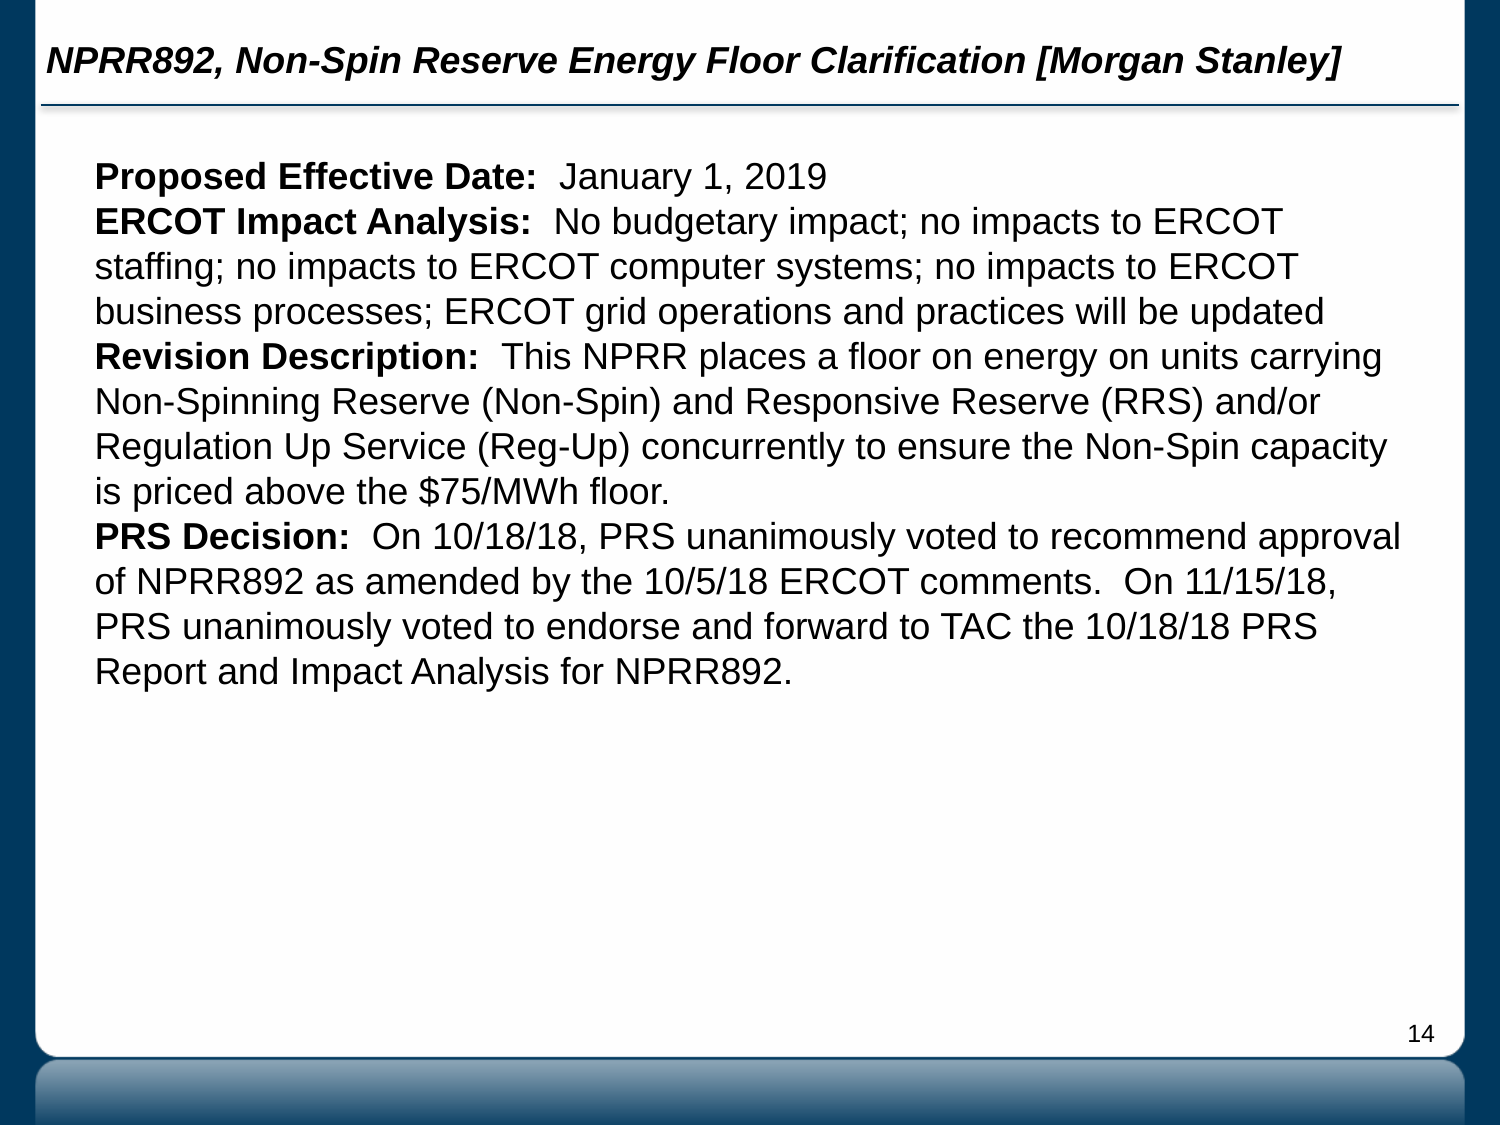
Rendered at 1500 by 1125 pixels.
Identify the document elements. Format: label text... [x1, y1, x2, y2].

title NPRR892, Non-Spin Reserve Energy Floor Clarification [Morgan Stanley] [31, 20, 1464, 97]
picture [35, 0, 1465, 1125]
text_box Proposed Effective Date: January 1, 2019 ERCOT Impact Analysis: No budgetary impact; no impacts to ERCOT staffing; no impacts to ERCOT computer systems; no impacts to ERCOT business processes; ERCOT grid operations and practices will be updated Revision Description: This NPRR places a floor on energy on units carrying Non-Spinning Reserve (Non-Spin) and Responsive Reserve (RRS) and/or Regulation Up Service (Reg-Up) concurrently to ensure the Non-Spin capacity is priced above the $75/MWh floor. PRS Decision: On 10/18/18, PRS unanimously voted to recommend approval of NPRR892 as amended by the 10/5/18 ERCOT comments. On 11/15/18, PRS unanimously voted to endorse and forward to TAC the 10/18/18 PRS Report and Impact Analysis for NPRR892. [79, 144, 1419, 699]
